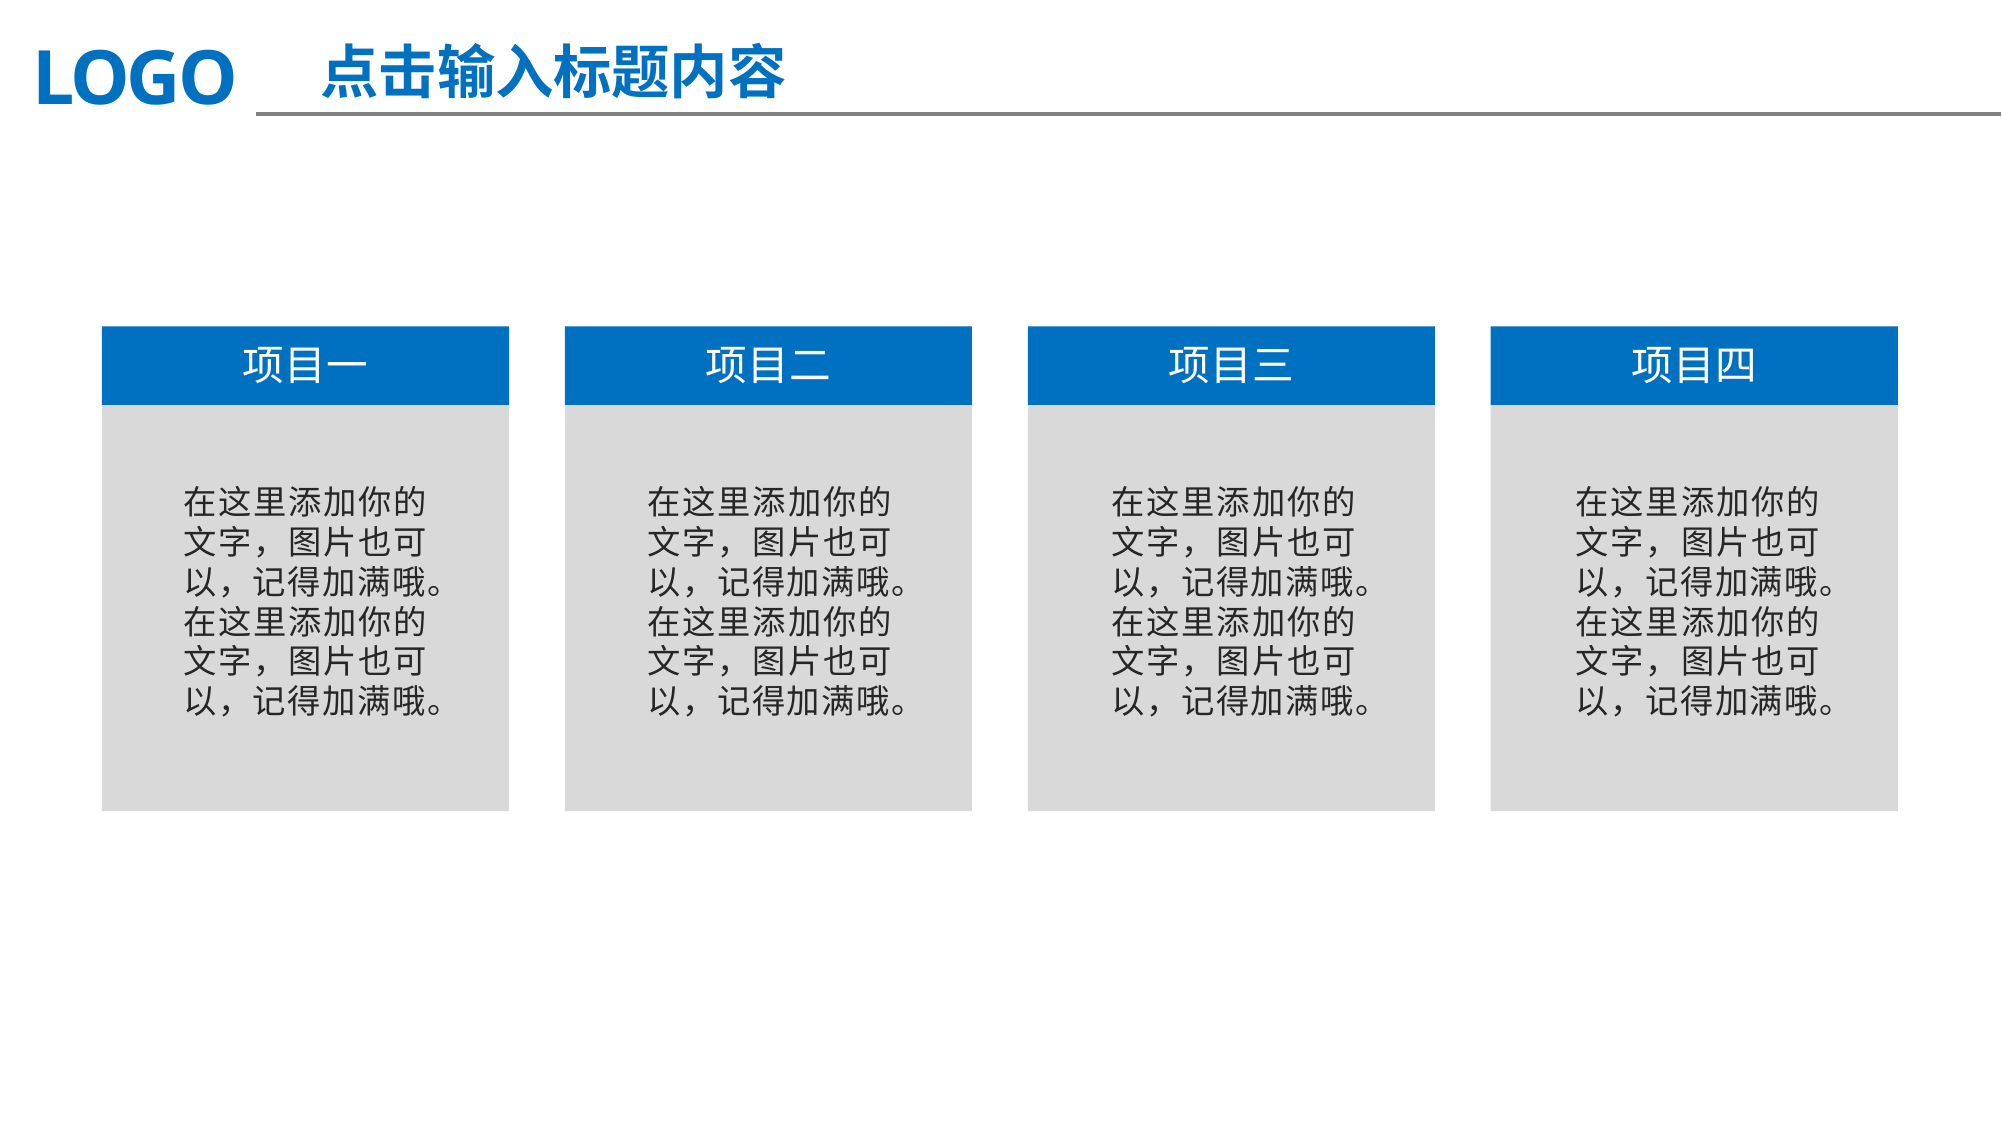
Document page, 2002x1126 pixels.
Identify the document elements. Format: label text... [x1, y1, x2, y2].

text_box 点击输入标题内容 [283, 27, 824, 113]
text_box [1027, 326, 1436, 812]
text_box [101, 326, 510, 812]
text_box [1490, 326, 1899, 812]
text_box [564, 326, 973, 812]
